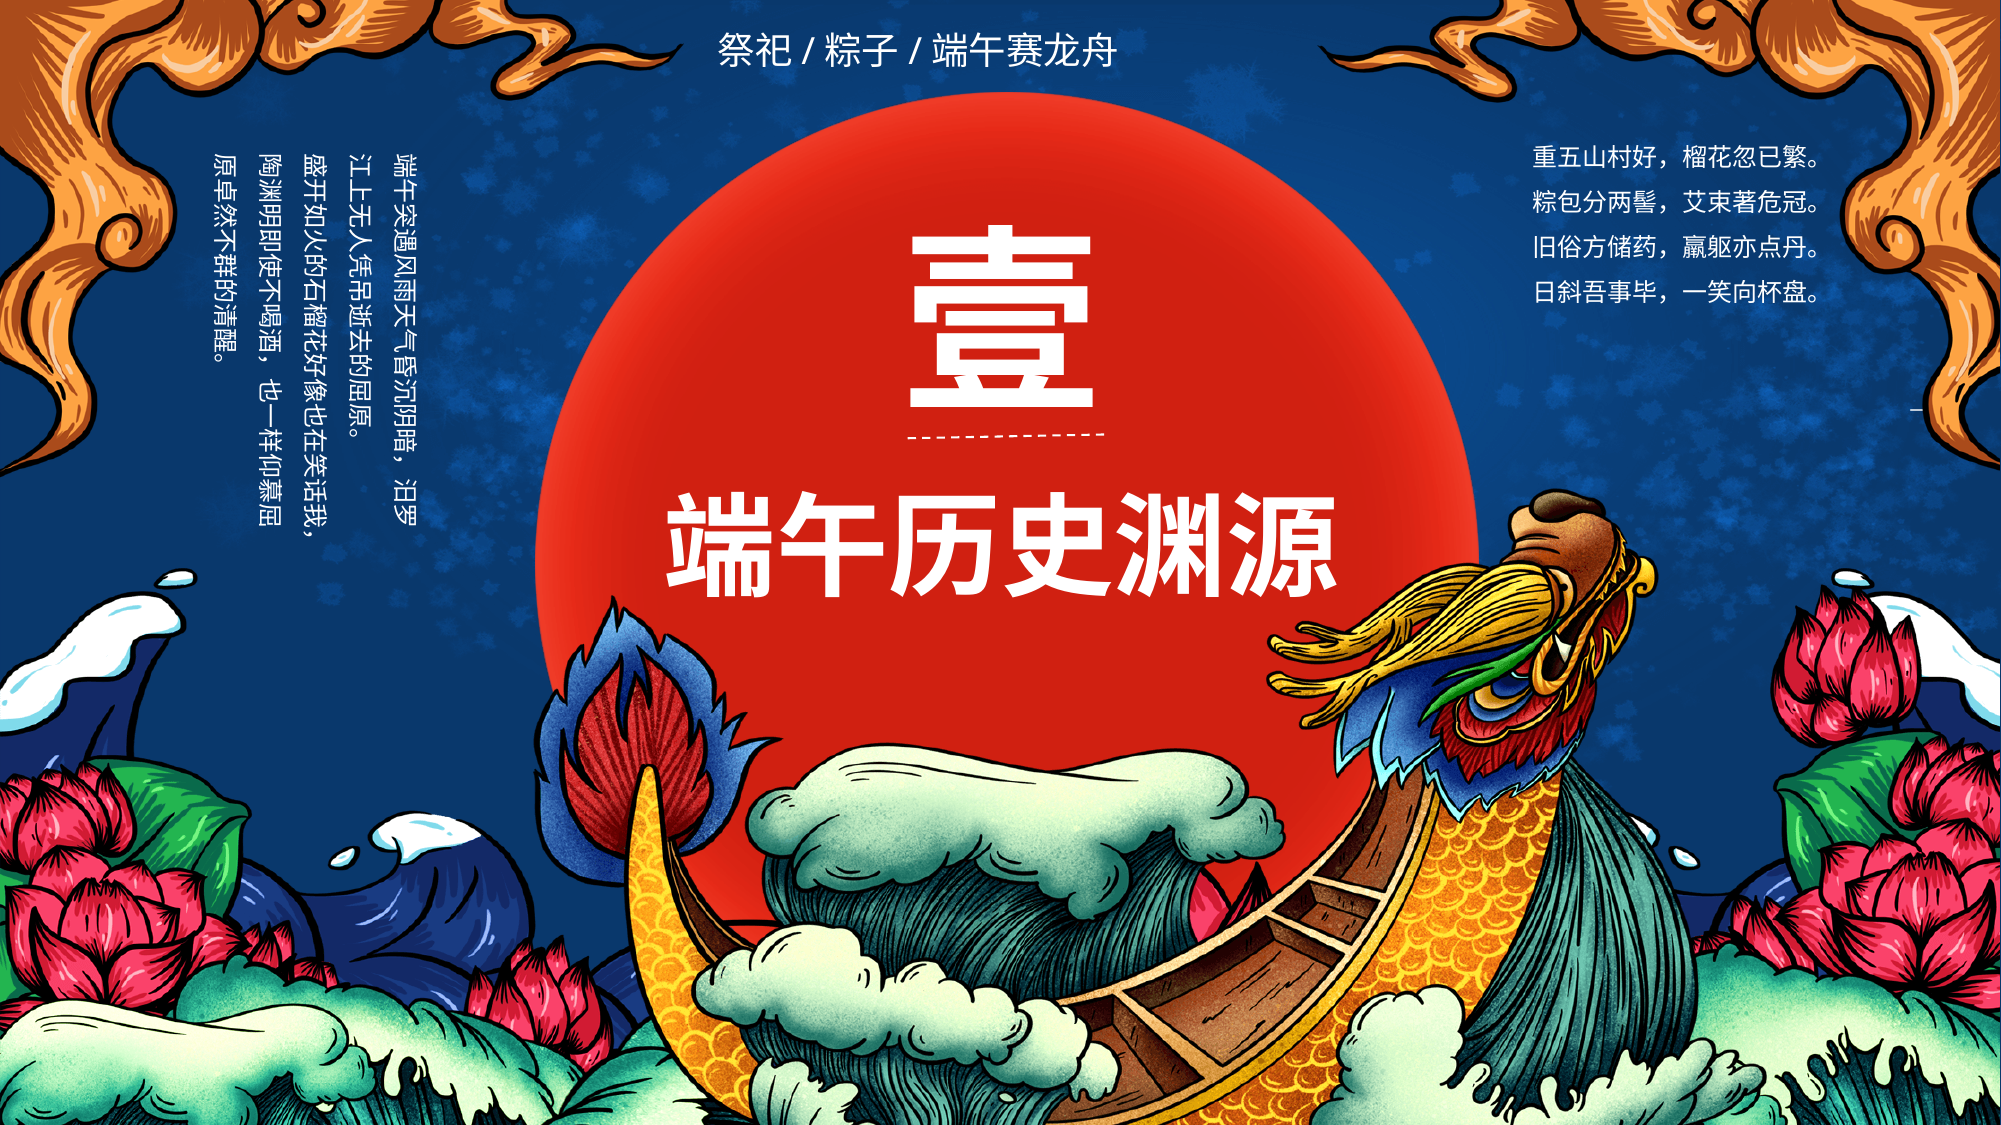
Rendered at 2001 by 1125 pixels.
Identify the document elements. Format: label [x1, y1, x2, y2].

text_box [907, 434, 1105, 439]
picture [0, 0, 2001, 1125]
picture [1804, 1117, 1815, 1125]
picture [856, 1103, 864, 1109]
picture [313, 1119, 321, 1125]
